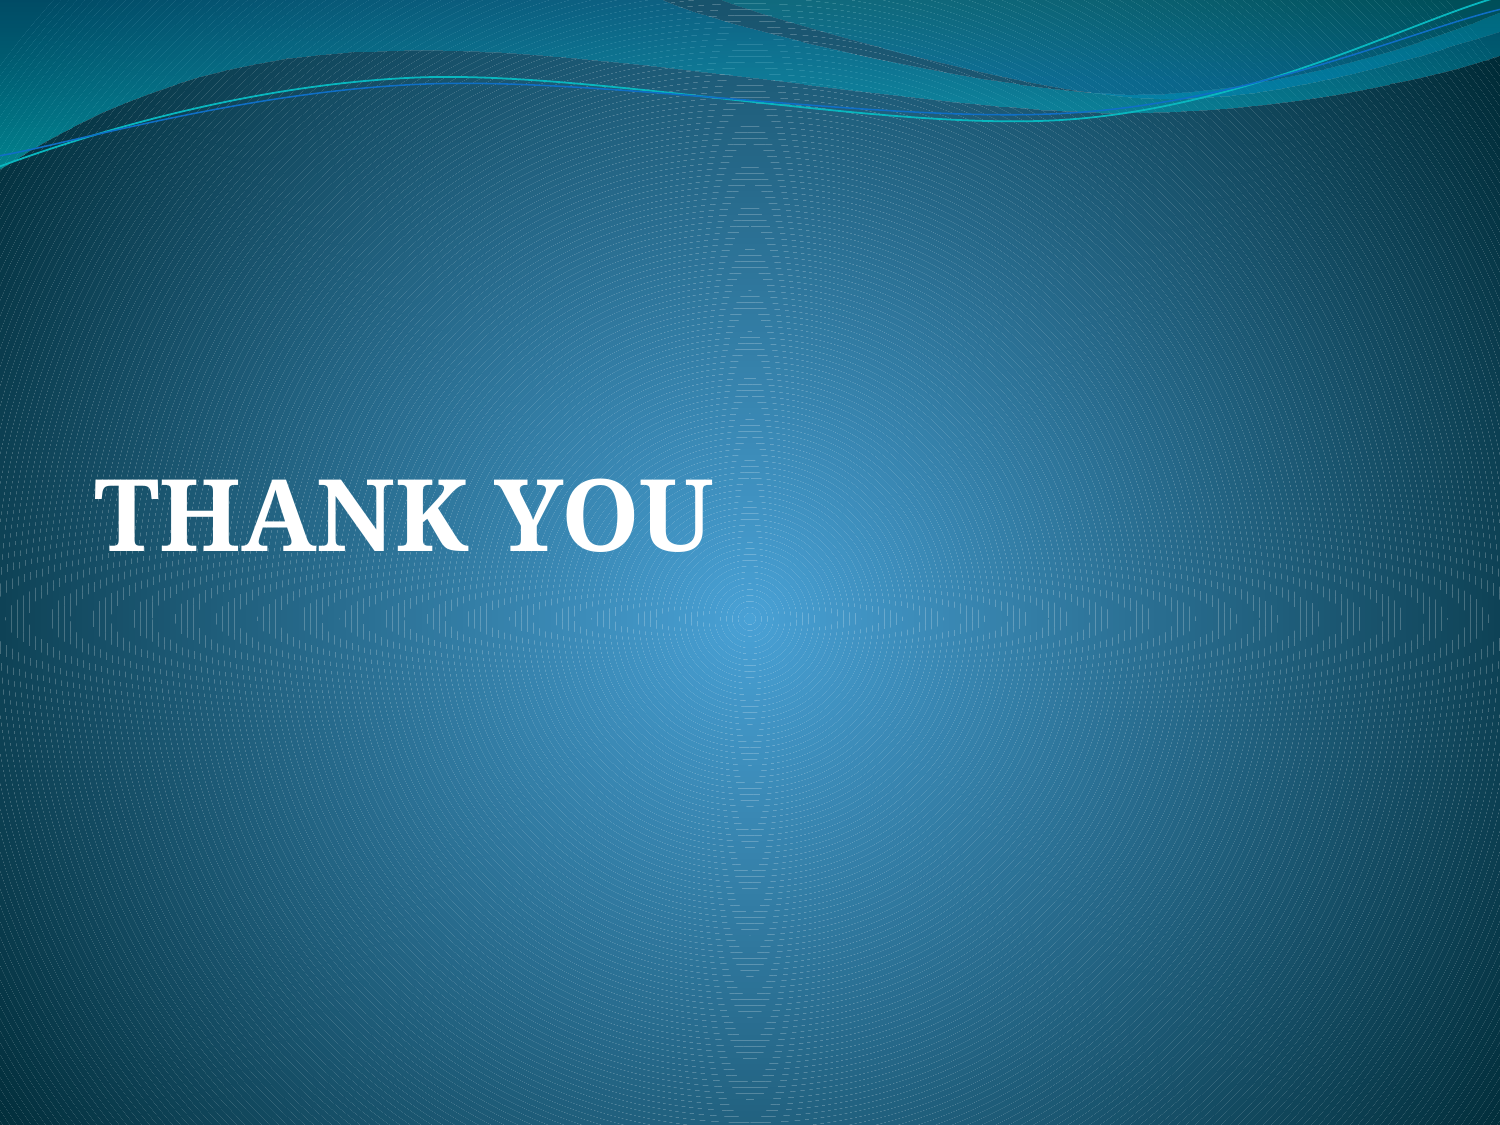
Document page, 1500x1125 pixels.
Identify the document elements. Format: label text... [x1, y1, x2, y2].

list THANK YOU [86, 443, 1363, 692]
